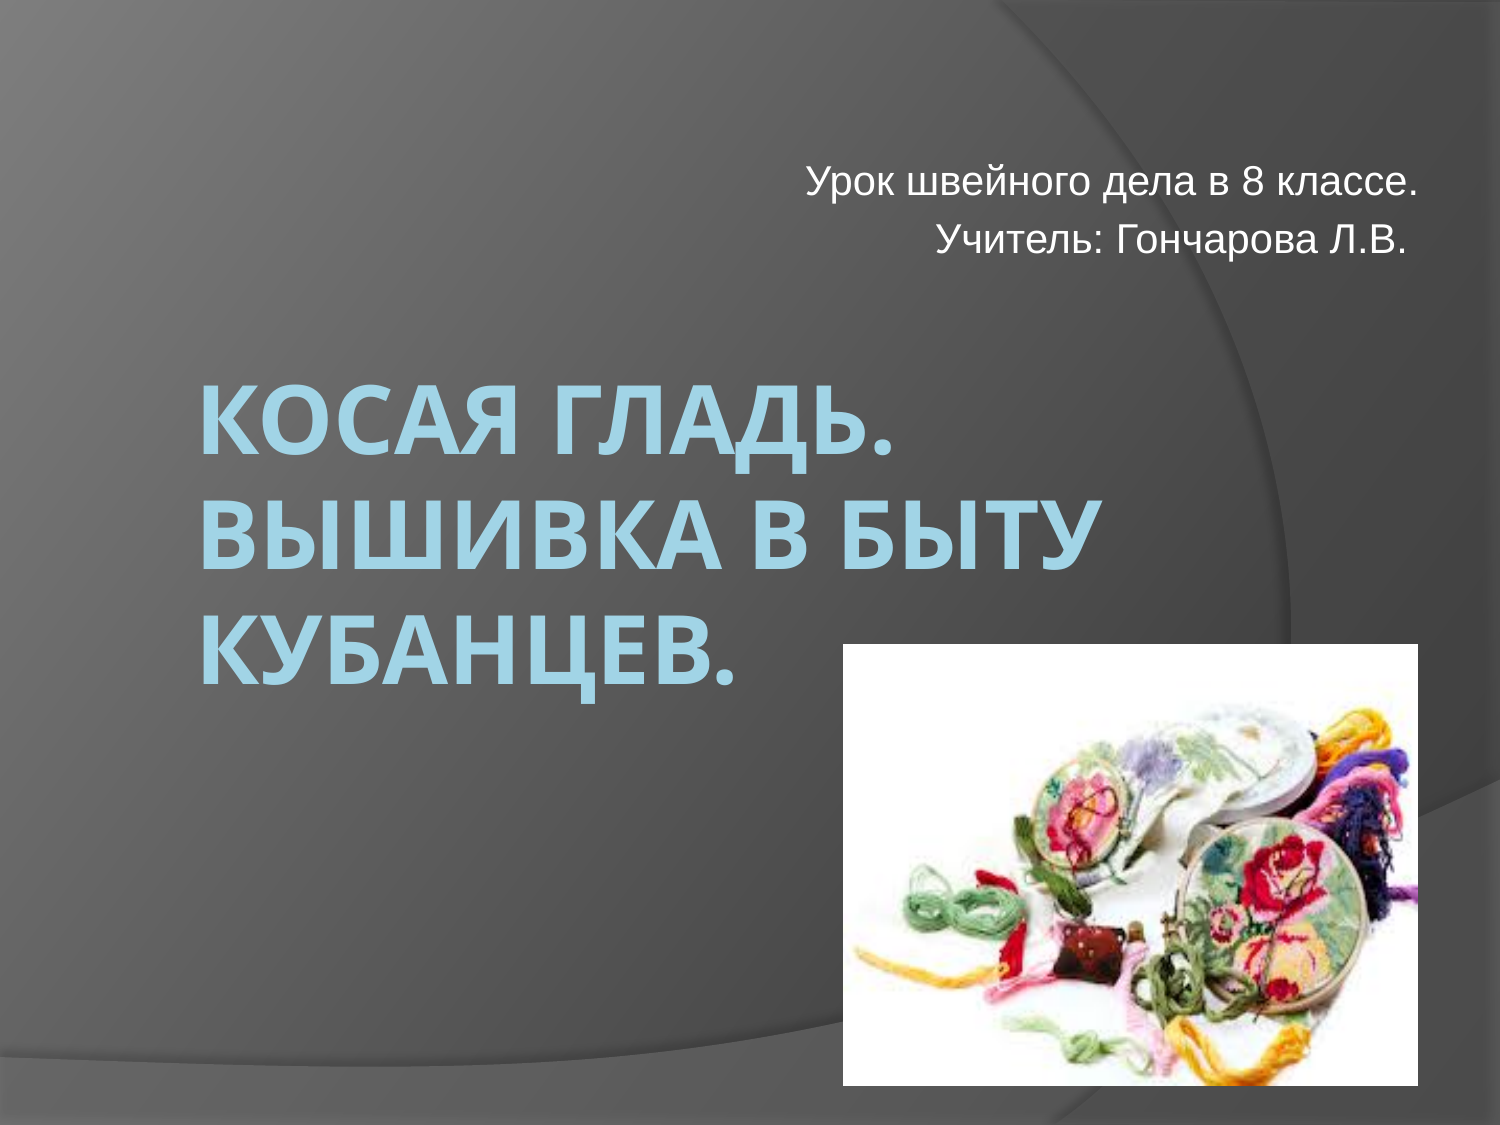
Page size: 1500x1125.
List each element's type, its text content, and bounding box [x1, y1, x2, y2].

subtitle Урок швейного дела в 8 классе. Учитель: Гончарова Л.В. [738, 105, 1427, 263]
picture [843, 644, 1419, 1086]
title Косая гладь. Вышивка в быту кубанцев. [187, 351, 1251, 729]
